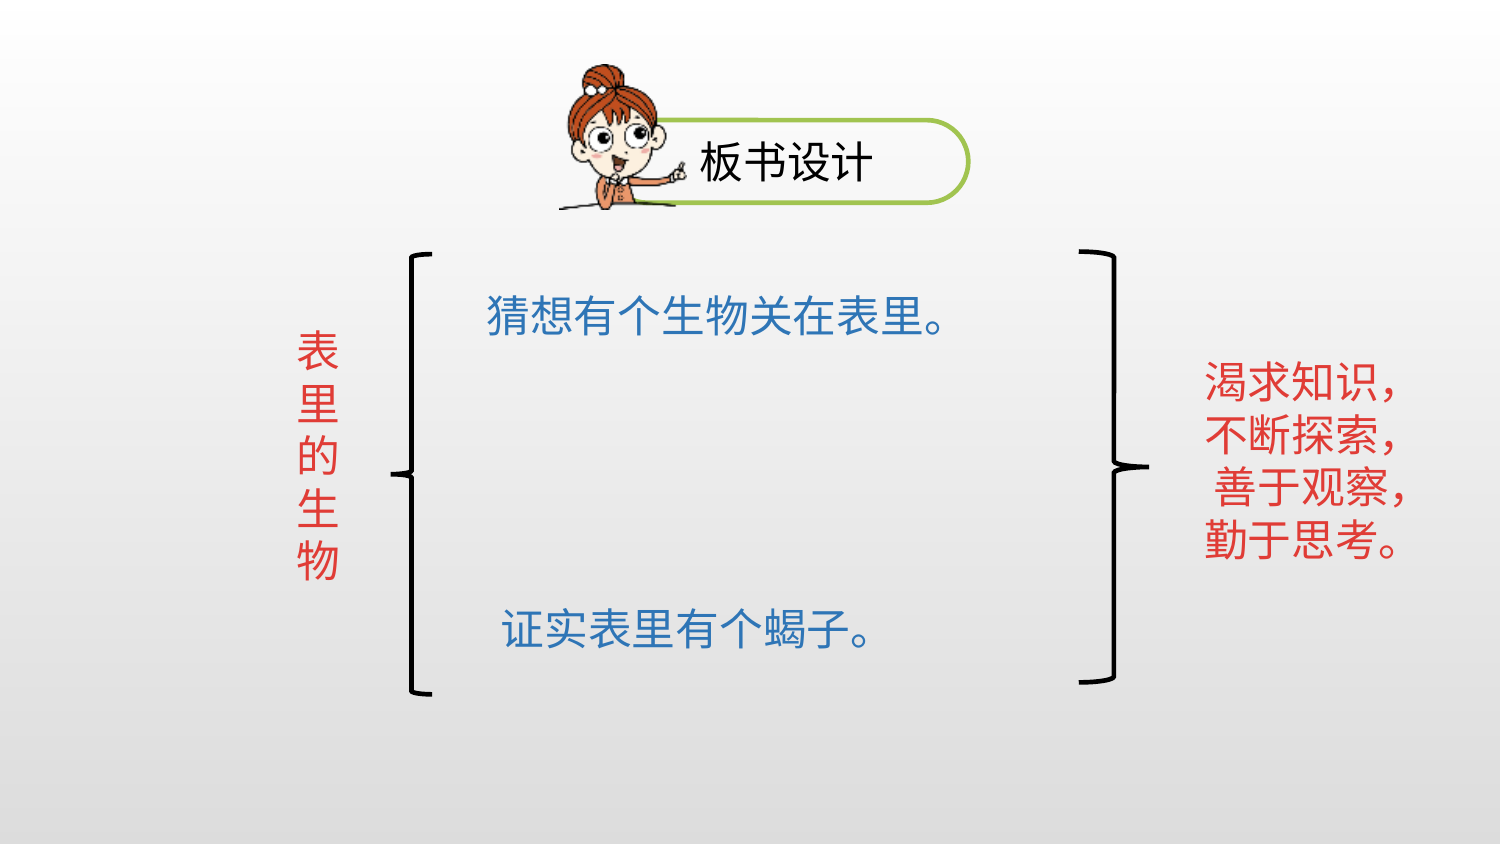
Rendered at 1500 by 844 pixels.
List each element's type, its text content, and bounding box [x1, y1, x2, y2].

text_box 表里的生物 [281, 316, 353, 595]
picture [559, 64, 687, 210]
text_box 板书设计 [687, 119, 970, 204]
text_box [1078, 251, 1150, 683]
text_box [390, 253, 433, 695]
text_box 证实表里有个蝎子。 [489, 596, 942, 661]
text_box 猜想有个生物关在表里。 [475, 283, 1071, 348]
text_box 渴求知识，不断探索， 善于观察，勤于思考。 [1189, 347, 1431, 626]
